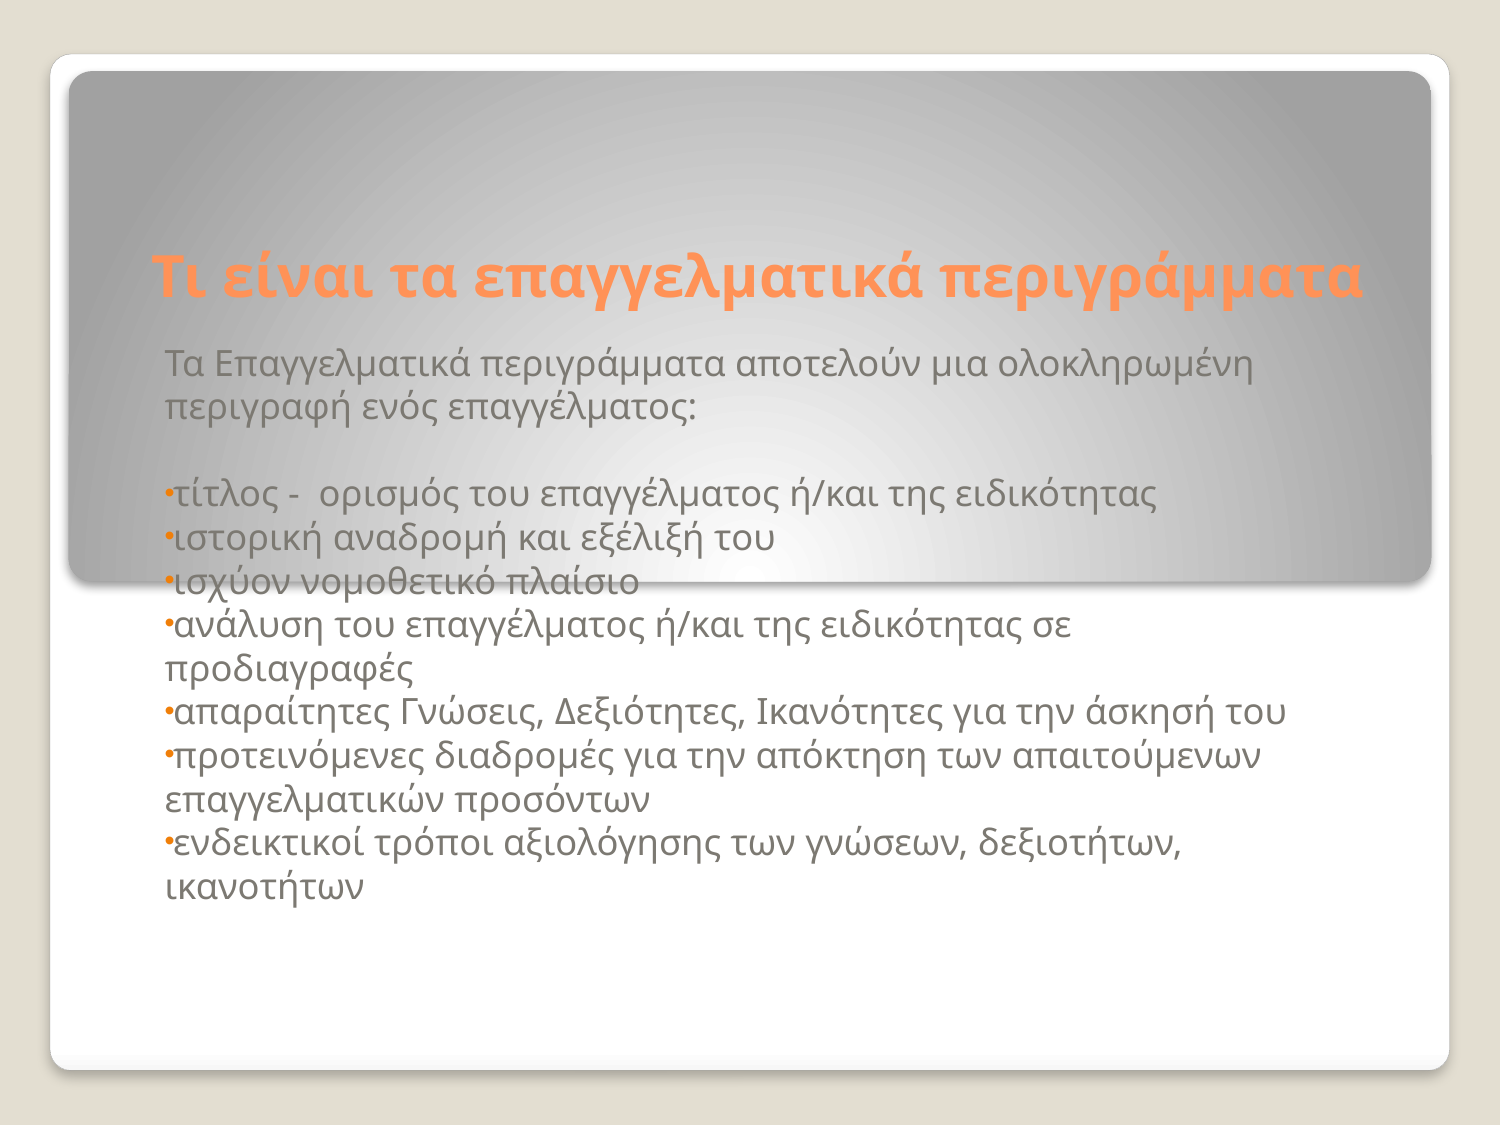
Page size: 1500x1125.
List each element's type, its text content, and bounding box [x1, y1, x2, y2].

subtitle Τα Επαγγελματικά περιγράμματα αποτελούν μια ολοκληρωμένη περιγραφή ενός επαγγέλματος: τίτλος - ορισμός του επαγγέλματος ή/και της ειδικότητας ιστορική αναδρομή και εξέλιξή του ισχύον νομοθετικό πλαίσιο ανάλυση του επαγγέλματος ή/και της ειδικότητας σε προδιαγραφές απαραίτητες Γνώσεις, Δεξιότητες, Ικανότητες για την άσκησή του προτεινόμενες διαδρομές για την απόκτηση των απαιτούμενων επαγγελματικών προσόντων ενδεικτικοί τρόποι αξιολόγησης των γνώσεων, δεξιοτήτων, ικανοτήτων [128, 339, 1325, 925]
title Τι είναι τα επαγγελματικά περιγράμματα [112, 187, 1388, 317]
